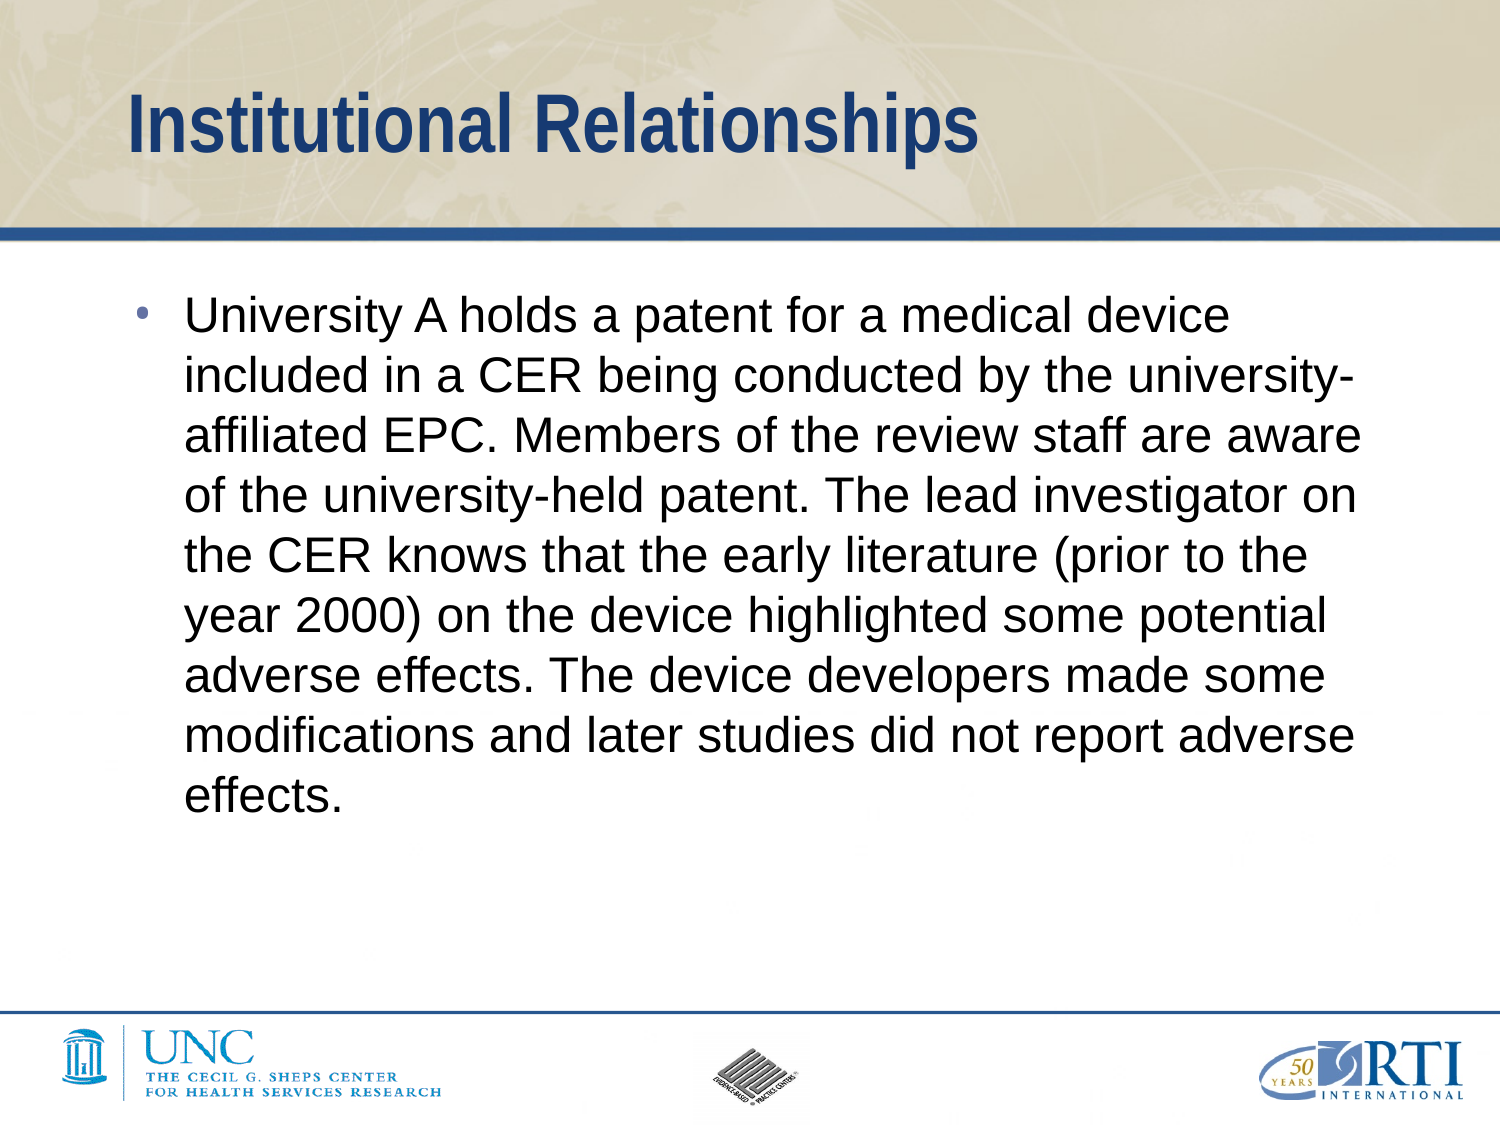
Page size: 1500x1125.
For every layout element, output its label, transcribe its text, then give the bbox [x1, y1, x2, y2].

title Institutional Relationships [112, 24, 1388, 213]
picture [0, 0, 1500, 1010]
list University A holds a patent for a medical device included in a CER being conducted by the university-affiliated EPC. Members of the review staff are aware of the university-held patent. The lead investigator on the CER knows that the early literature (prior to the year 2000) on the device highlighted some potential adverse effects. The device developers made some modifications and later studies did not report adverse effects. [112, 274, 1388, 976]
picture [0, 1015, 1500, 1125]
